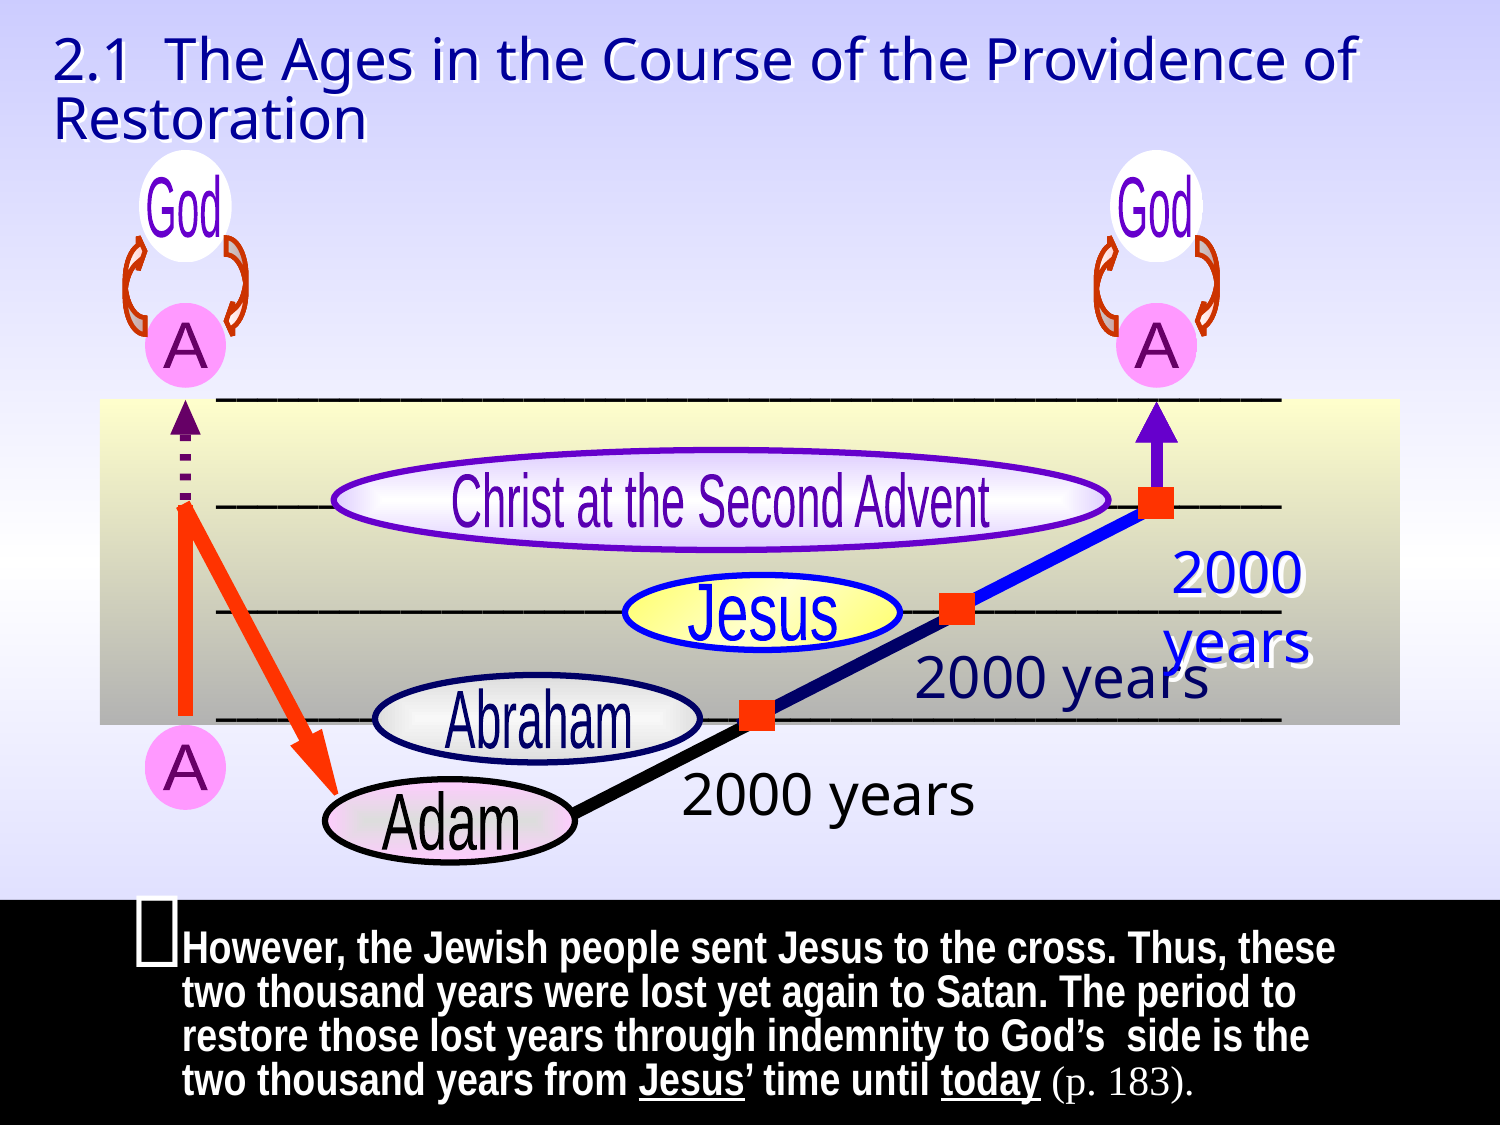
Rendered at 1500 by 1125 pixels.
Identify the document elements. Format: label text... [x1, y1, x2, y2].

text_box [374, 674, 701, 763]
text_box 2.1 The Ages in the Course of the Providence of Restoration [37, 25, 1475, 159]
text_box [124, 149, 247, 388]
text_box 2000 years [653, 750, 1004, 835]
text_box [293, 735, 332, 779]
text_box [333, 449, 1109, 551]
text_box [0, 899, 1500, 1125]
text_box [112, 906, 1376, 1113]
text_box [324, 778, 576, 863]
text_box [169, 399, 201, 501]
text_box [1095, 149, 1218, 388]
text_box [1140, 408, 1173, 498]
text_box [624, 574, 901, 651]
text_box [144, 724, 227, 811]
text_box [62, 374, 1438, 726]
